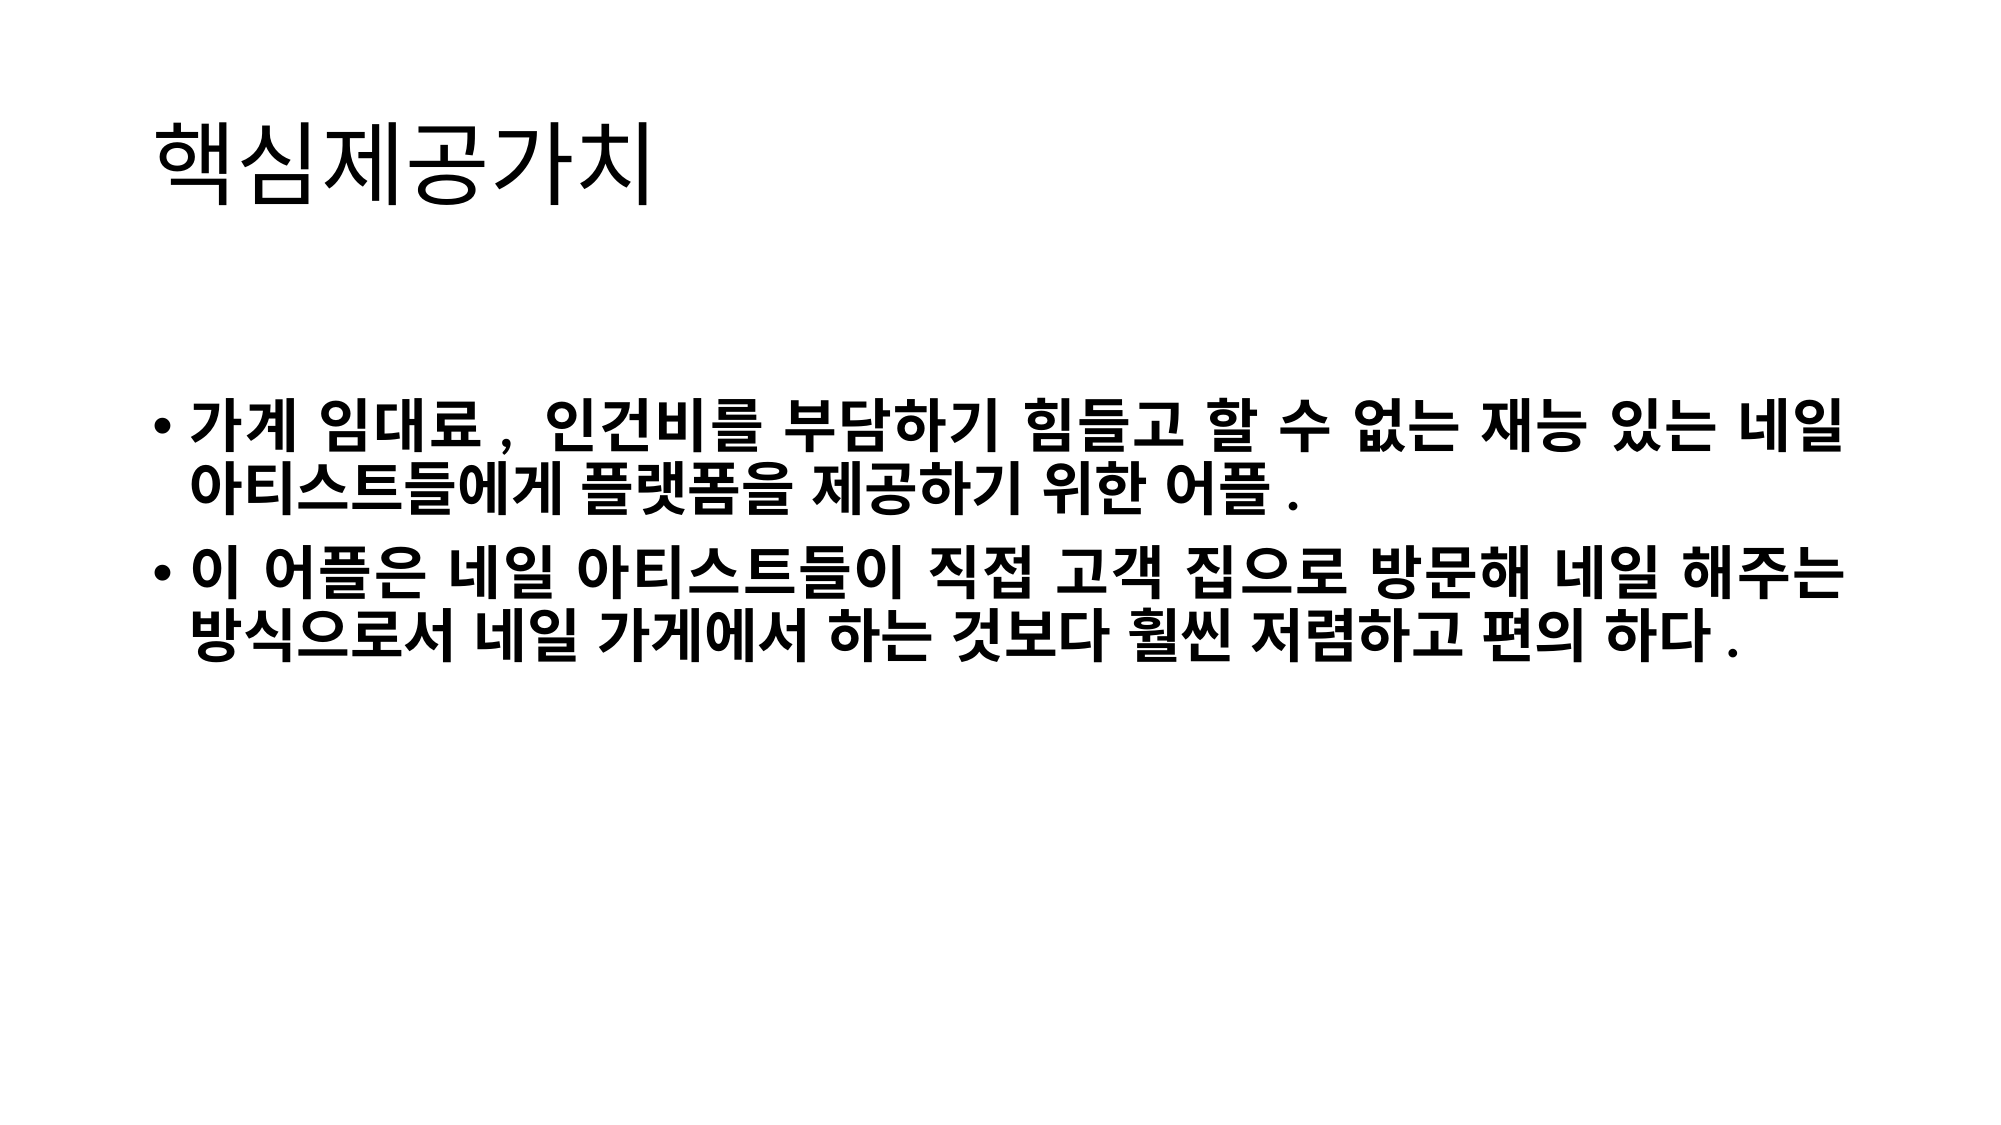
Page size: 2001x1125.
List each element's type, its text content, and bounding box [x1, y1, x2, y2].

title 핵심제공가치 [137, 59, 1863, 278]
list 가계 임대료, 인건비를 부담하기 힘들고 할 수 없는 재능 있는 네일 아티스트들에게 플랫폼을 제공하기 위한 어플. 이 어플은 네일 아티스트들이 직접 고객 집으로 방문해 네일 해주는 방식으로서 네일 가게에서 하는 것보다 훨씬 저렴하고 편의 하다. [137, 299, 1863, 1014]
